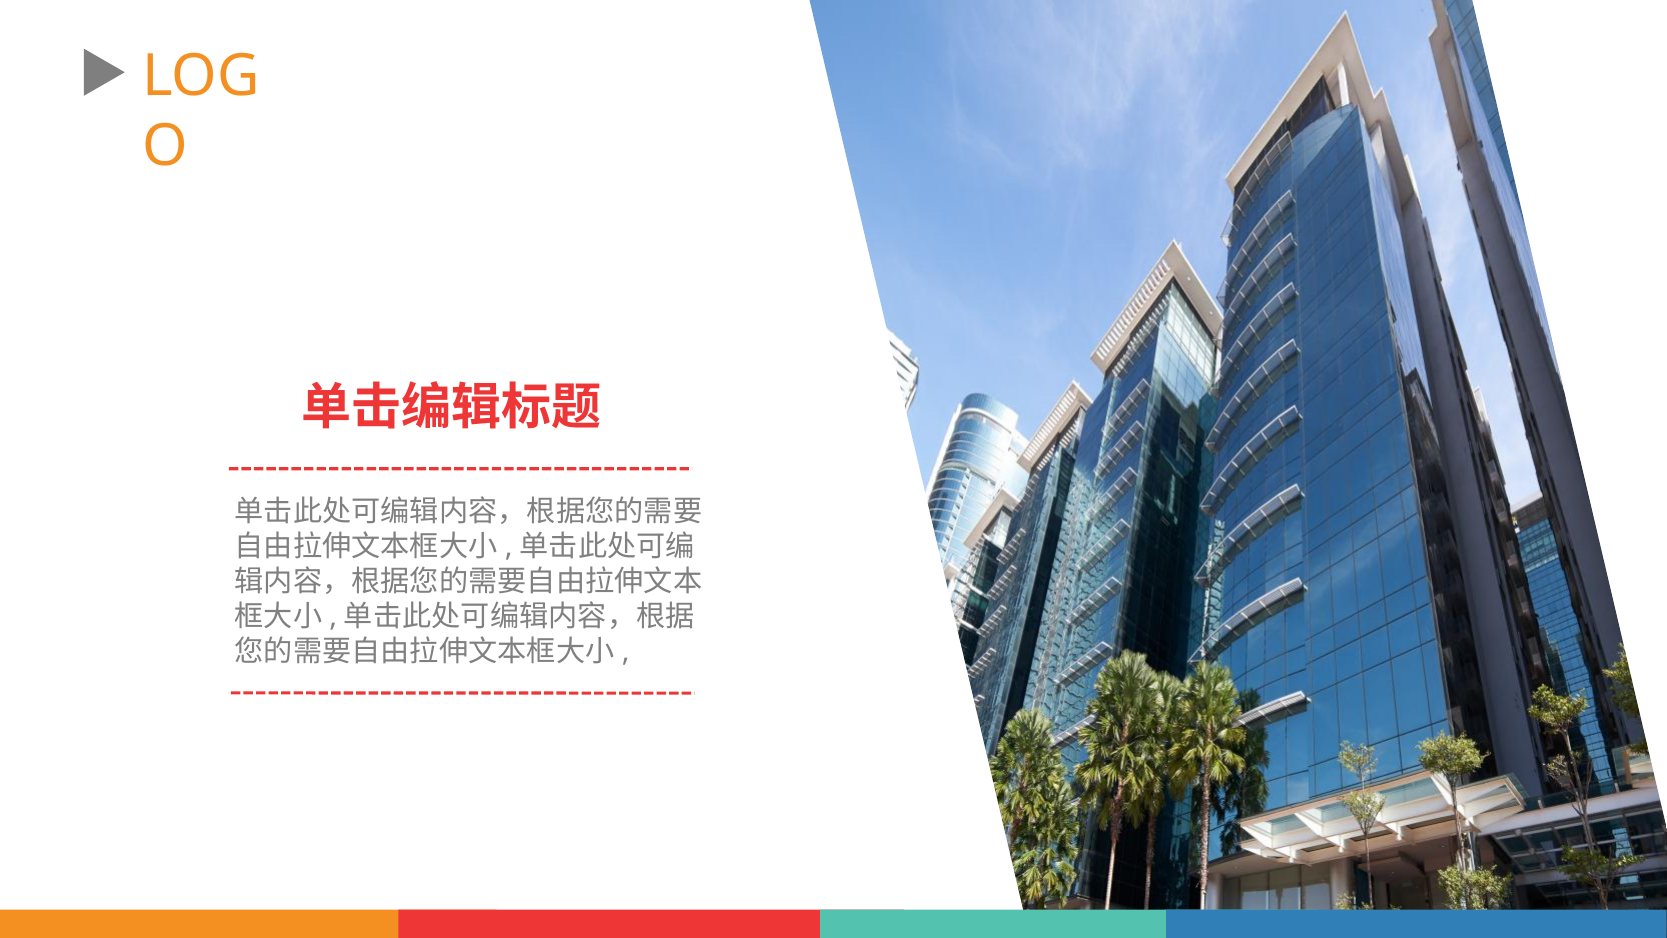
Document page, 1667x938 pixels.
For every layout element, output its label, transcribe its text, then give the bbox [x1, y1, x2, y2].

text_box [820, 909, 1166, 938]
slide_number [1194, 868, 1584, 919]
text_box [83, 48, 125, 96]
text_box [398, 909, 820, 938]
text_box [809, 0, 1667, 909]
text_box [0, 909, 398, 938]
text_box LOGO [128, 29, 301, 184]
text_box 单击编辑标题 [301, 374, 648, 435]
text_box [1166, 909, 1667, 938]
text_box 单击此处可编辑内容，根据您的需要自由拉伸文本框大小,单击此处可编辑内容，根据您的需要自由拉伸文本框大小,单击此处可编辑内容，根据您的需要自由拉伸文本框大小, [234, 492, 719, 749]
